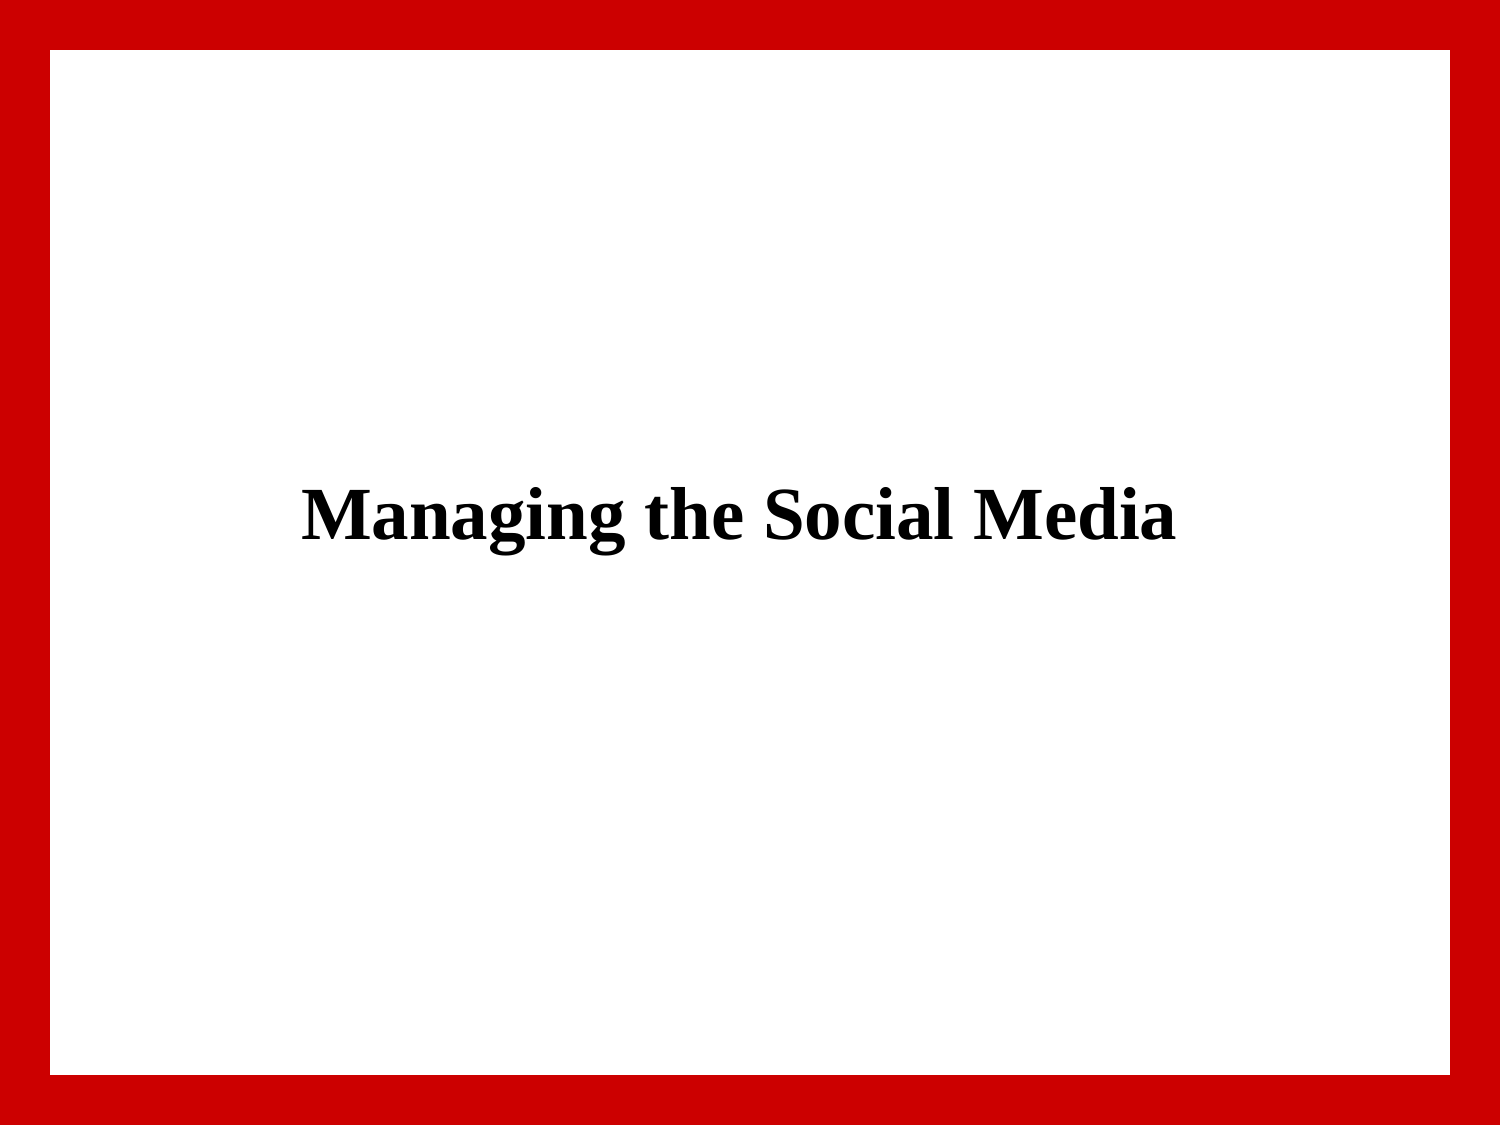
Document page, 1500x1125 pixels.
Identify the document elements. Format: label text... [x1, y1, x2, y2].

text_box Managing the Social Media [285, 456, 1193, 562]
